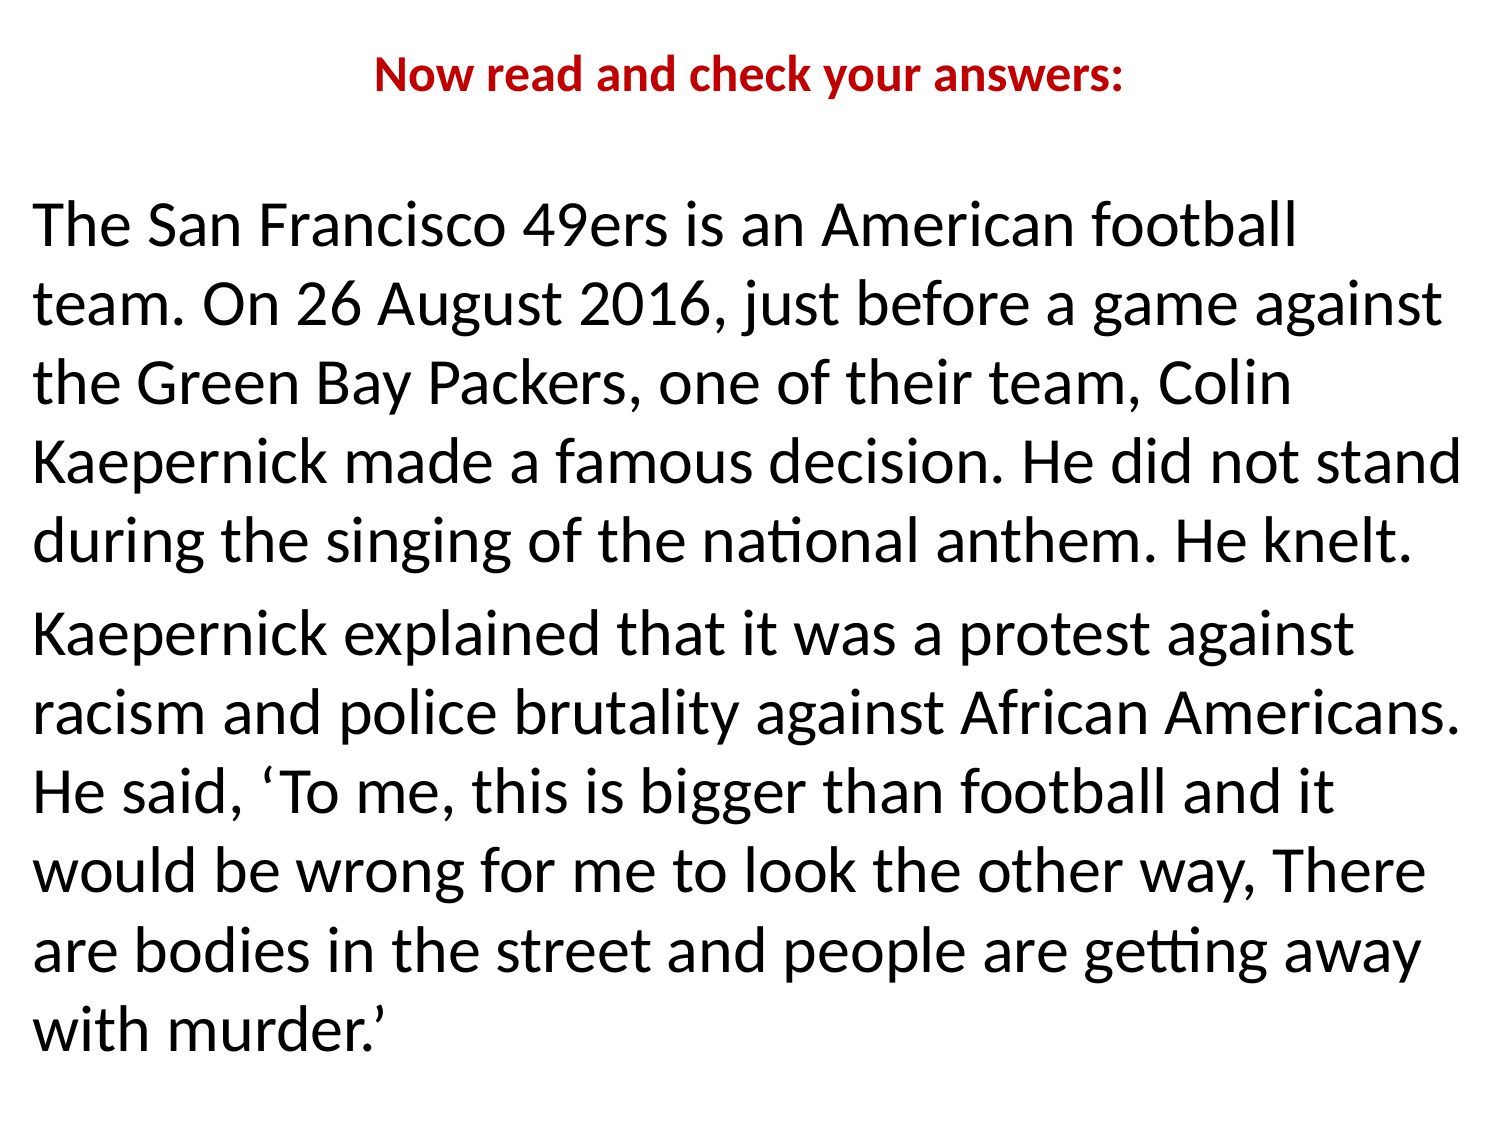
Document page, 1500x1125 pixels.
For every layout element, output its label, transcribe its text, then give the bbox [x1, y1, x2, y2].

text_box [147, 148, 1258, 245]
list The San Francisco 49ers is an American football team. On 26 August 2016, just before a game against the Green Bay Packers, one of their team, Colin Kaepernick made a famous decision. He did not stand during the singing of the national anthem. He knelt. Kaepernick explained that it was a protest against racism and police brutality against African Americans. He said, ‘To me, this is bigger than football and it would be wrong for me to look the other way, There are bodies in the street and people are getting away with murder.’ [17, 172, 1483, 1083]
title Now read and check your answers: [75, 30, 1425, 172]
